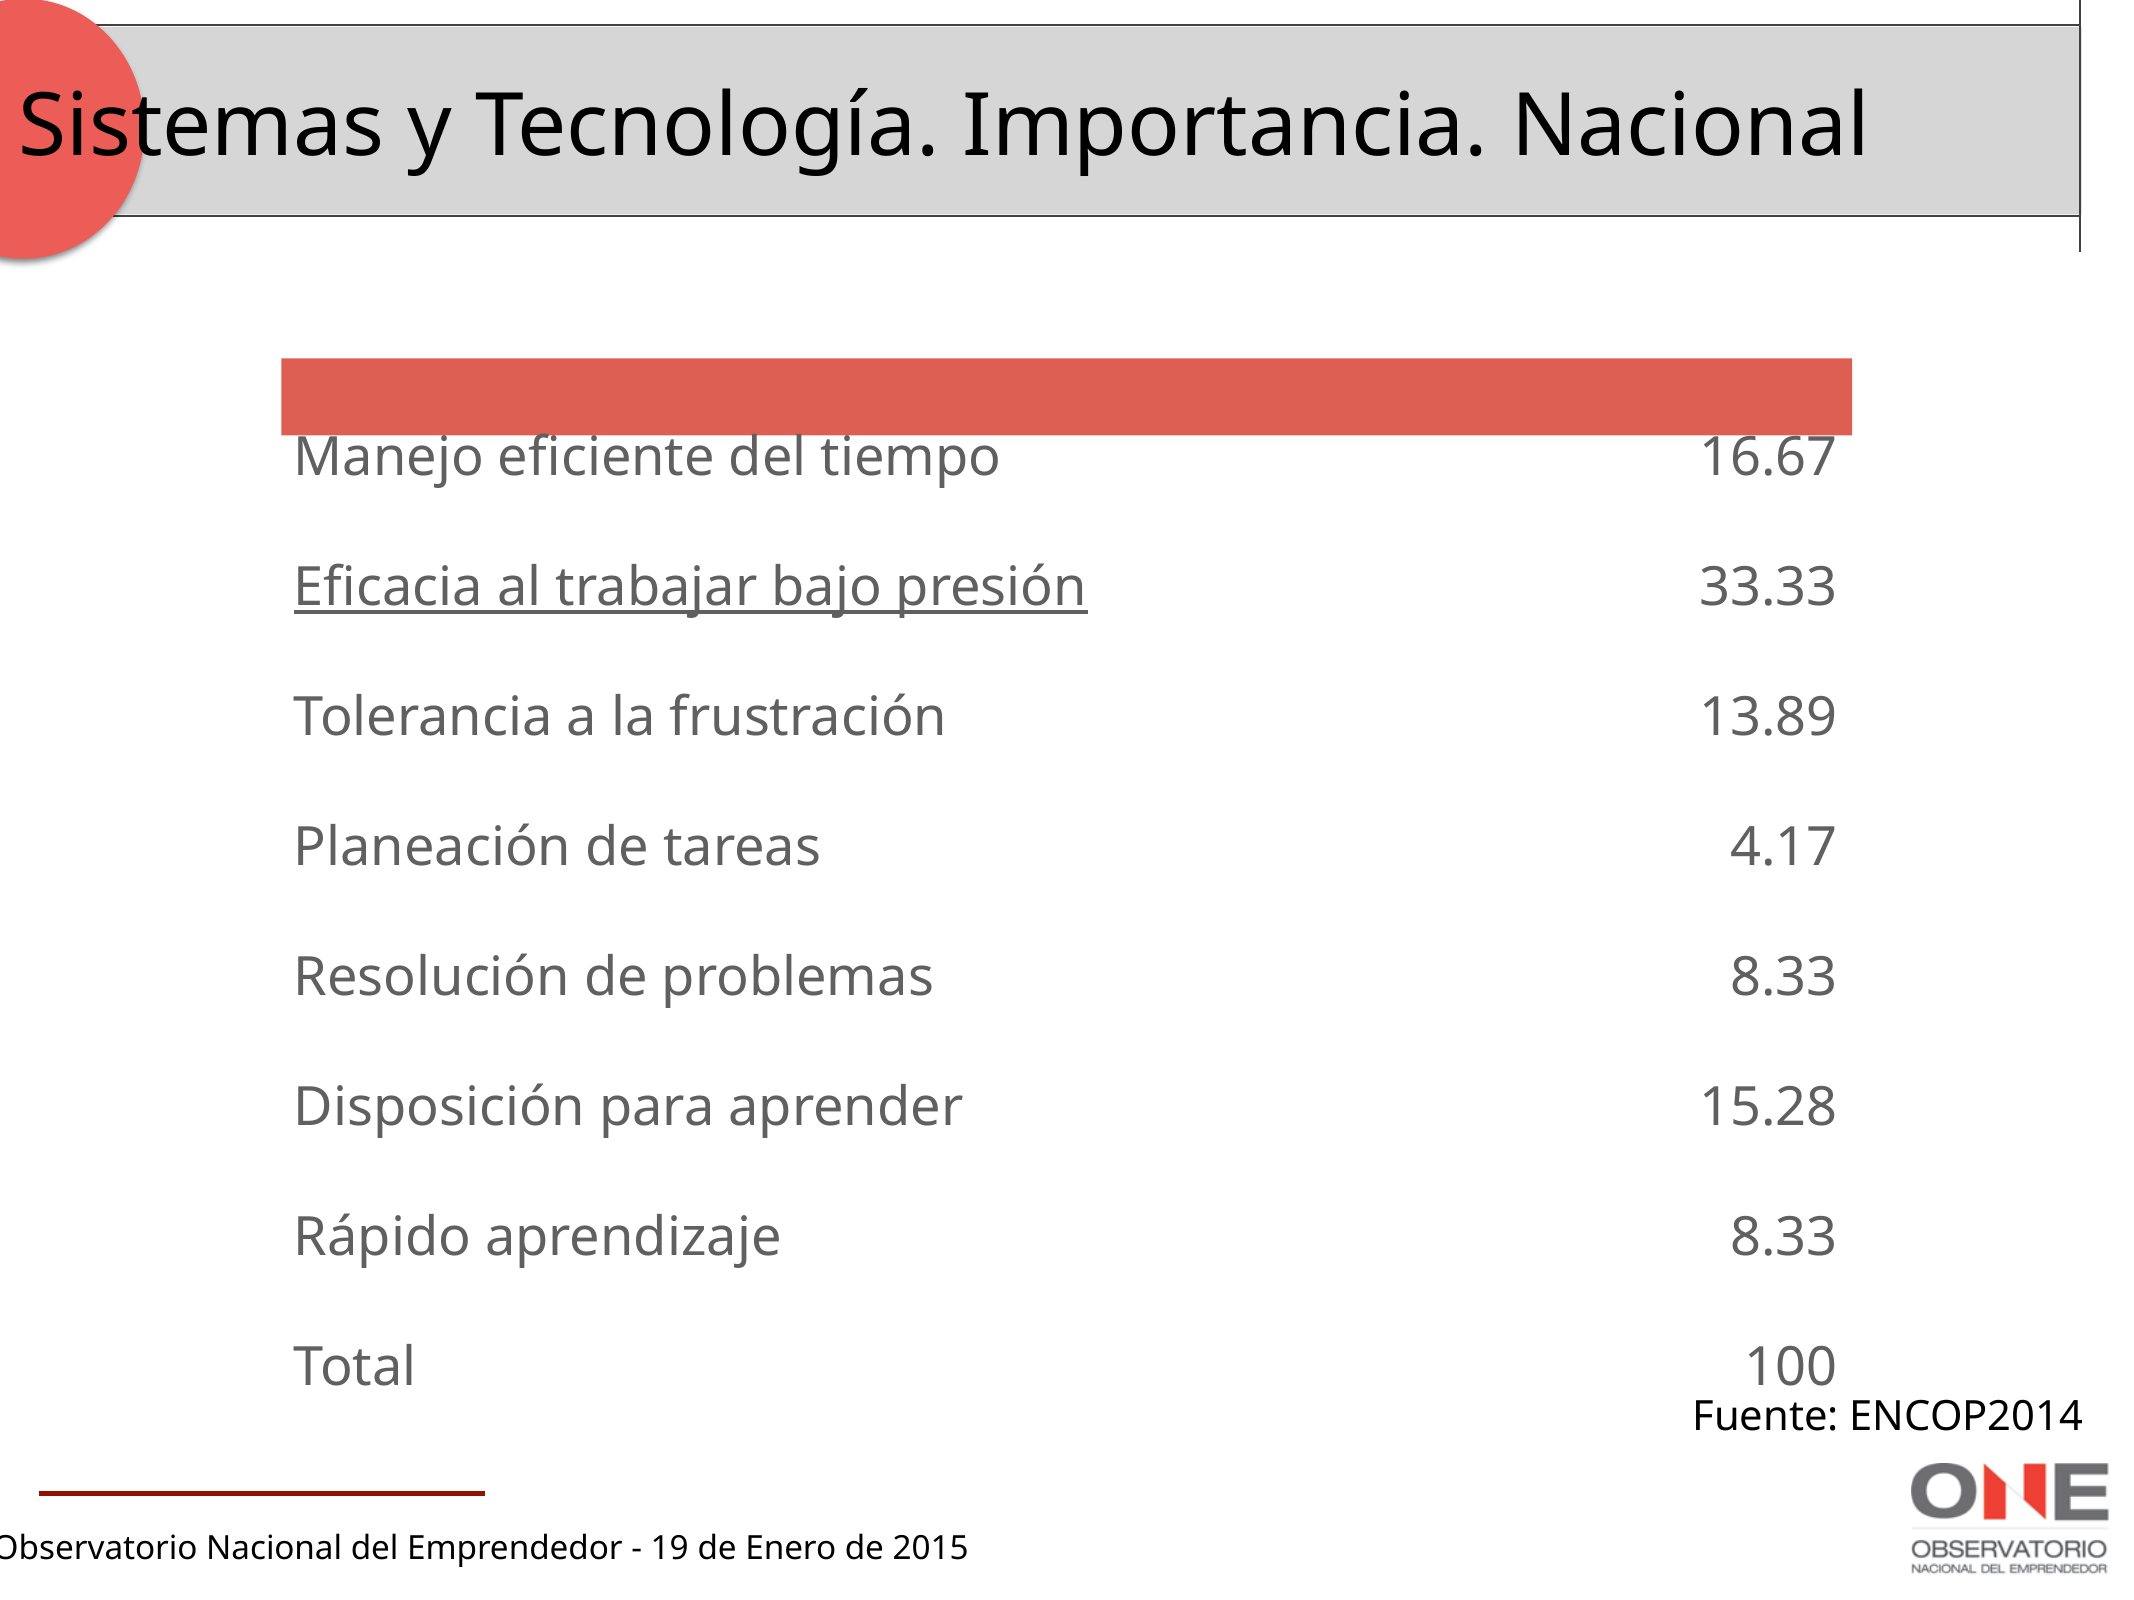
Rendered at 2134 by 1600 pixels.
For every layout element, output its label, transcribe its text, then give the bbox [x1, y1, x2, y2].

text_box [1341, 358, 1687, 436]
text_box Sistemas y Tecnología. Importancia. Nacional [10, 59, 1879, 182]
text_box [1847, 358, 1853, 436]
picture [1911, 1463, 2117, 1588]
text_box Eficiencia personal Manejo eficiente del tiempo Eficacia al trabajar bajo presión Tolerancia a la frustración Planeación de tareas Resolución de problemas Disposición para aprender Rápido aprendizaje Total [285, 283, 1341, 1405]
text_box [281, 358, 285, 436]
text_box Fuente: ENCOP2014 [1684, 1380, 2093, 1447]
text_box % 16.67 33.33 13.89 4.17 8.33 15.28 8.33 100 [1687, 283, 1847, 1380]
